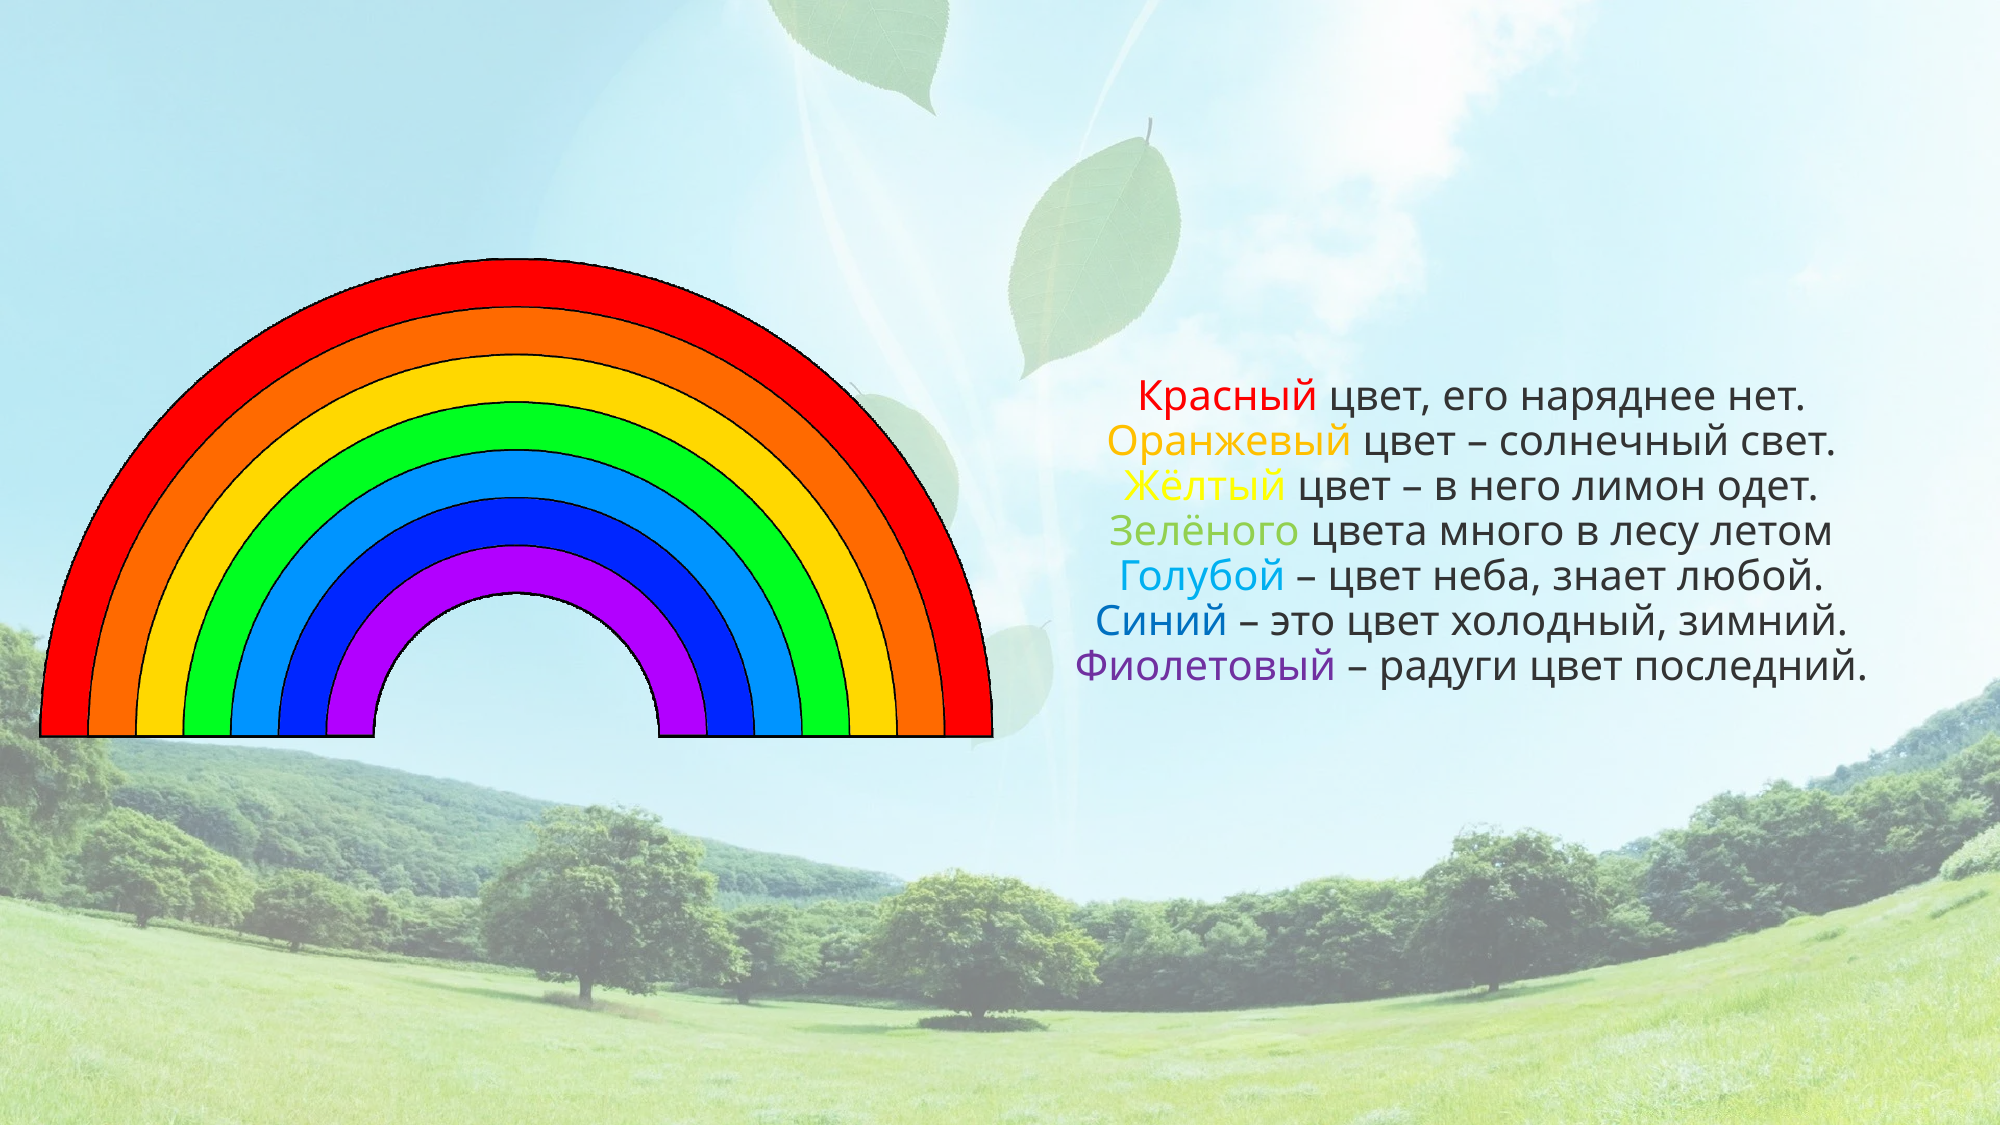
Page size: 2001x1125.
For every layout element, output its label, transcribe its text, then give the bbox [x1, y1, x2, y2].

picture [34, 217, 1000, 781]
list Красный цвет, его наряднее нет. Оранжевый цвет – солнечный свет. Жёлтый цвет – в него лимон одет. Зелёного цвета много в лесу летом Голубой – цвет неба, знает любой. Синий – это цвет холодный, зимний. Фиолетовый – радуги цвет последний. [943, 366, 2000, 1125]
